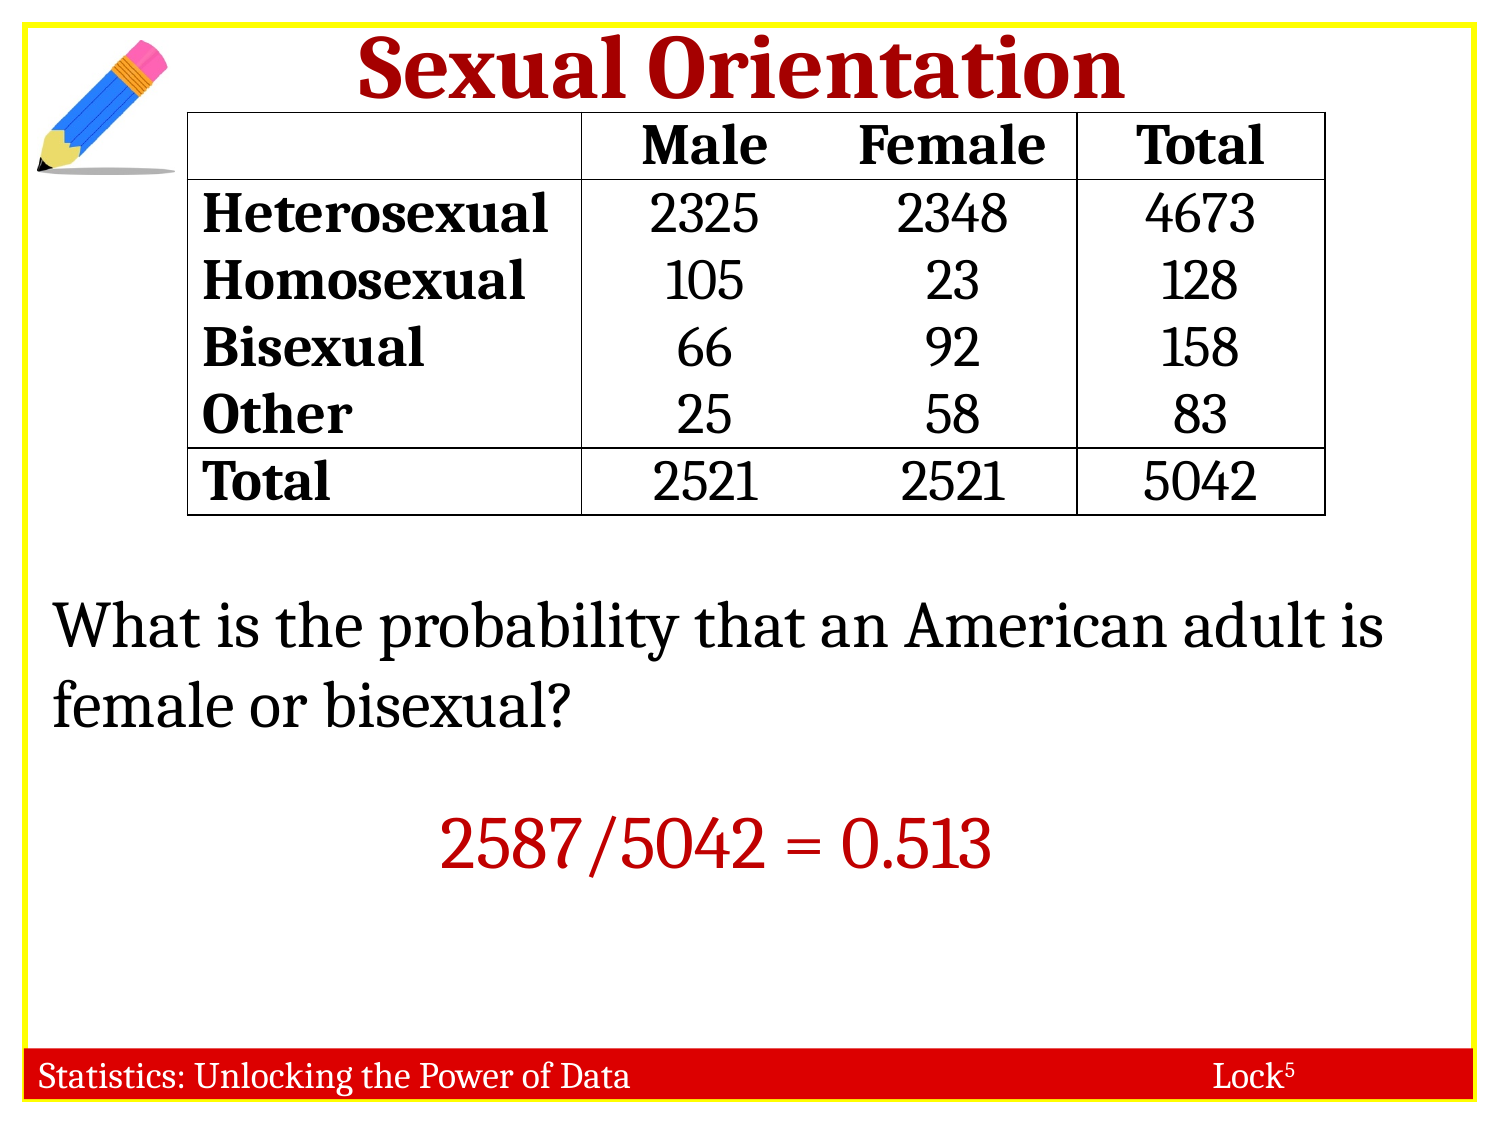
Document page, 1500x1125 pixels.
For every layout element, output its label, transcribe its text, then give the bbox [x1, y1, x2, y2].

table_cell 23 [829, 247, 1076, 314]
table_cell 66 [582, 314, 829, 381]
table_cell 2325 [582, 200, 829, 247]
text_box Sexual Orientation [74, 0, 1413, 200]
table_cell Heterosexual [188, 200, 581, 247]
table_cell Total [188, 449, 581, 514]
table_cell 2348 [829, 200, 1076, 247]
table_cell 4673 [1078, 200, 1324, 247]
picture [37, 40, 176, 176]
table_cell Homosexual [188, 247, 581, 314]
table_cell 92 [829, 314, 1076, 381]
table_cell 158 [1078, 314, 1324, 381]
table_cell 2521 [829, 449, 1076, 514]
text_box 2587/5042 = 0.513 [425, 785, 1026, 936]
table_cell 2521 [582, 449, 829, 514]
table_cell 58 [829, 381, 1076, 447]
table_cell 105 [582, 247, 829, 314]
table_cell Other [188, 381, 581, 447]
text_box What is the probability that an American adult is female or bisexual? [37, 573, 1438, 748]
table_cell Bisexual [188, 314, 581, 381]
table_cell 25 [582, 381, 829, 447]
table_cell 83 [1078, 381, 1324, 447]
table_cell 5042 [1078, 449, 1324, 514]
table_cell 128 [1078, 247, 1324, 314]
